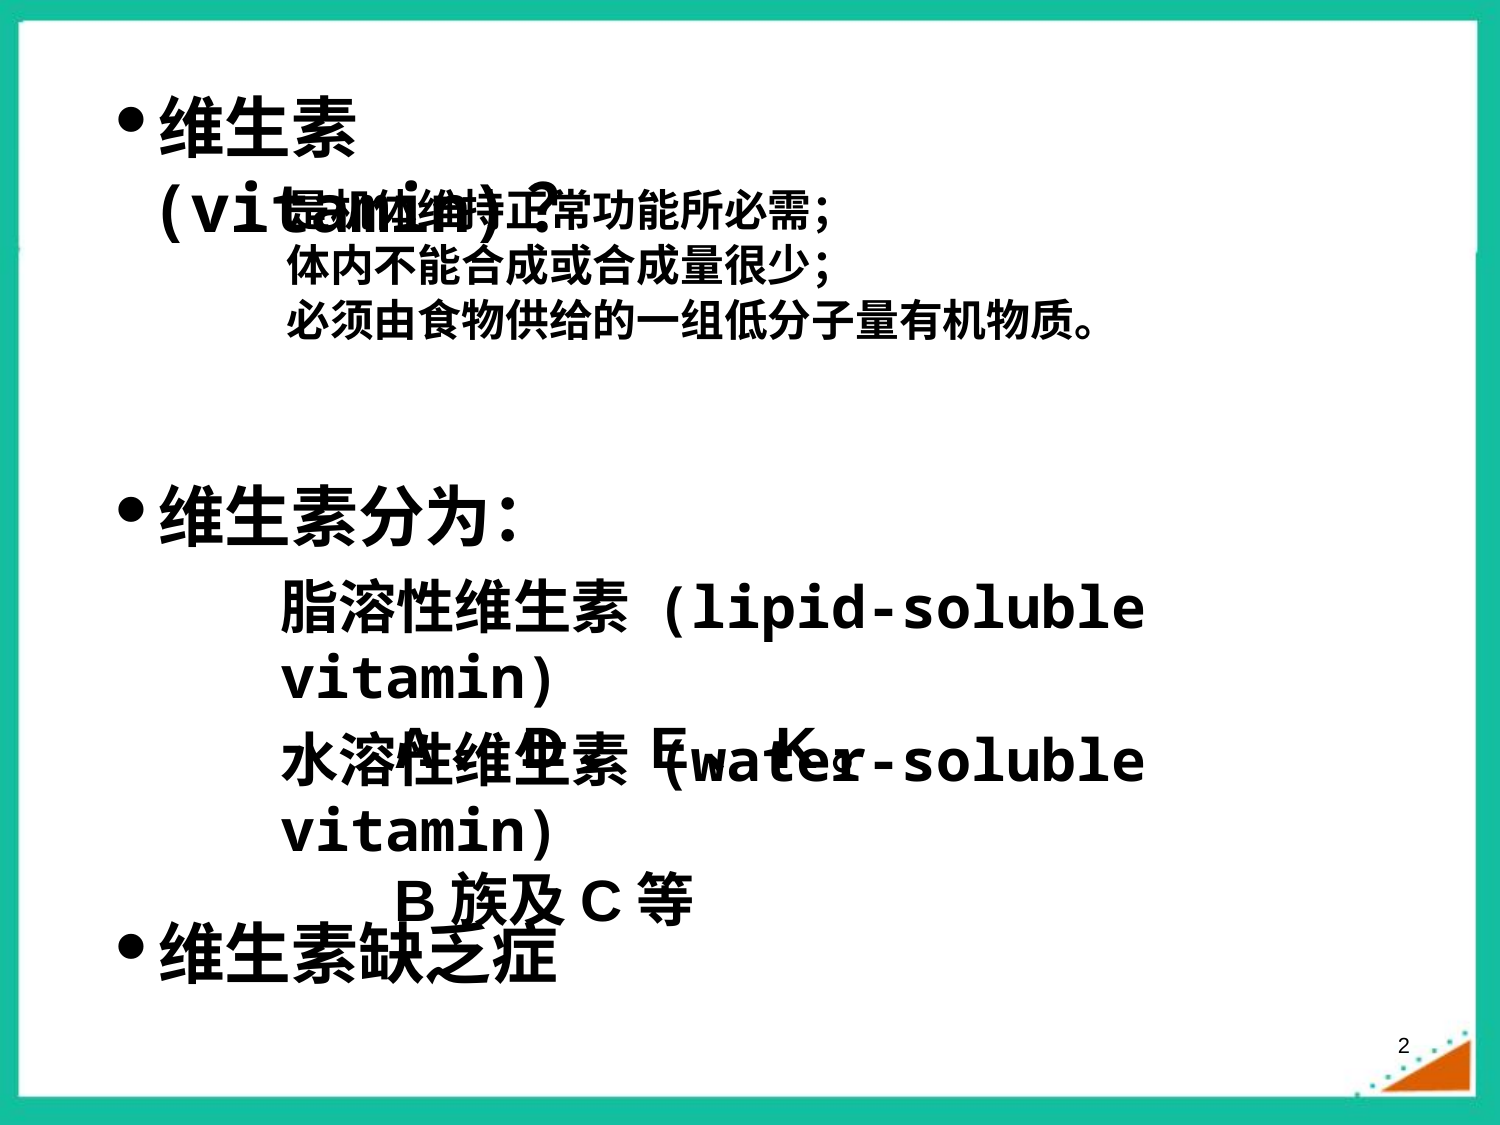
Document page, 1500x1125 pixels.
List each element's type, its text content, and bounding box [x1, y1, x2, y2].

text_box 脂溶性维生素 (lipid-soluble vitamin) A、D、E、K。 [265, 562, 1351, 716]
text_box 维生素(vitamin)？ [100, 78, 810, 253]
text_box 维生素缺乏症 [100, 888, 680, 1000]
text_box 水溶性维生素 (water-soluble vitamin) B族及C等 [265, 716, 1351, 941]
picture [0, 0, 1500, 1125]
slide_number 2 [1074, 1024, 1425, 1103]
list 是机体维持正常功能所必需； 体内不能合成或合成量很少； 必须由食物供给的一组低分子量有机物质。 [123, 172, 1471, 445]
text_box 维生素分为： [100, 467, 810, 563]
